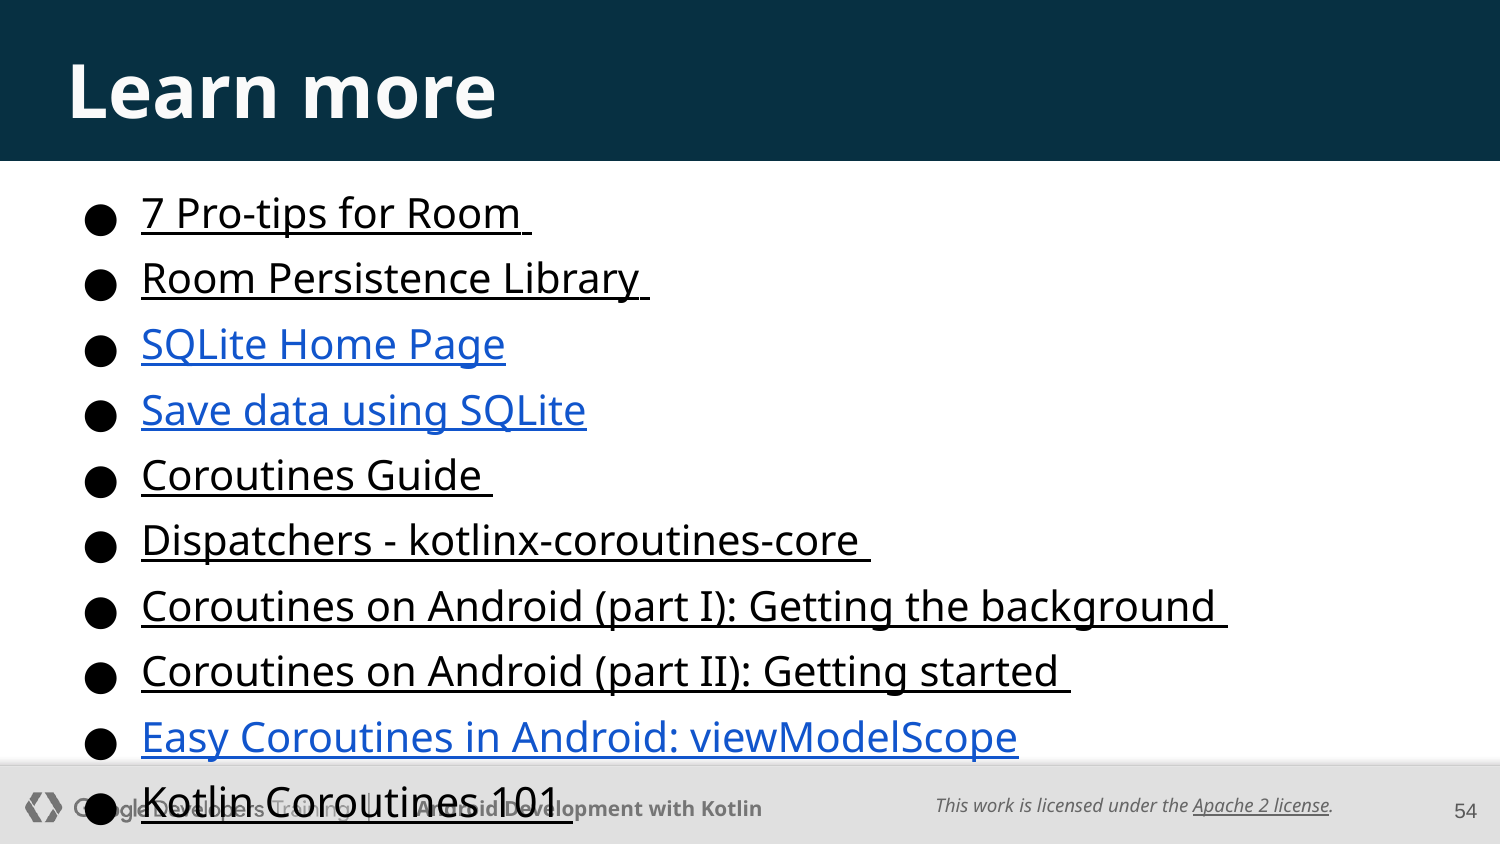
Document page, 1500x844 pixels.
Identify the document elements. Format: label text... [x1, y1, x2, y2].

picture [0, 161, 1500, 844]
slide_number ‹#› [1402, 777, 1493, 842]
title Learn more [51, 28, 1449, 122]
list 7 Pro-tips for Room Room Persistence Library SQLite Home Page Save data using SQLite Coroutines Guide Dispatchers - kotlinx-coroutines-core Coroutines on Android (part I): Getting the background Coroutines on Android (part II): Getting started Easy Coroutines in Android: viewModelScope Kotlin Coroutines 101 [51, 163, 1449, 701]
